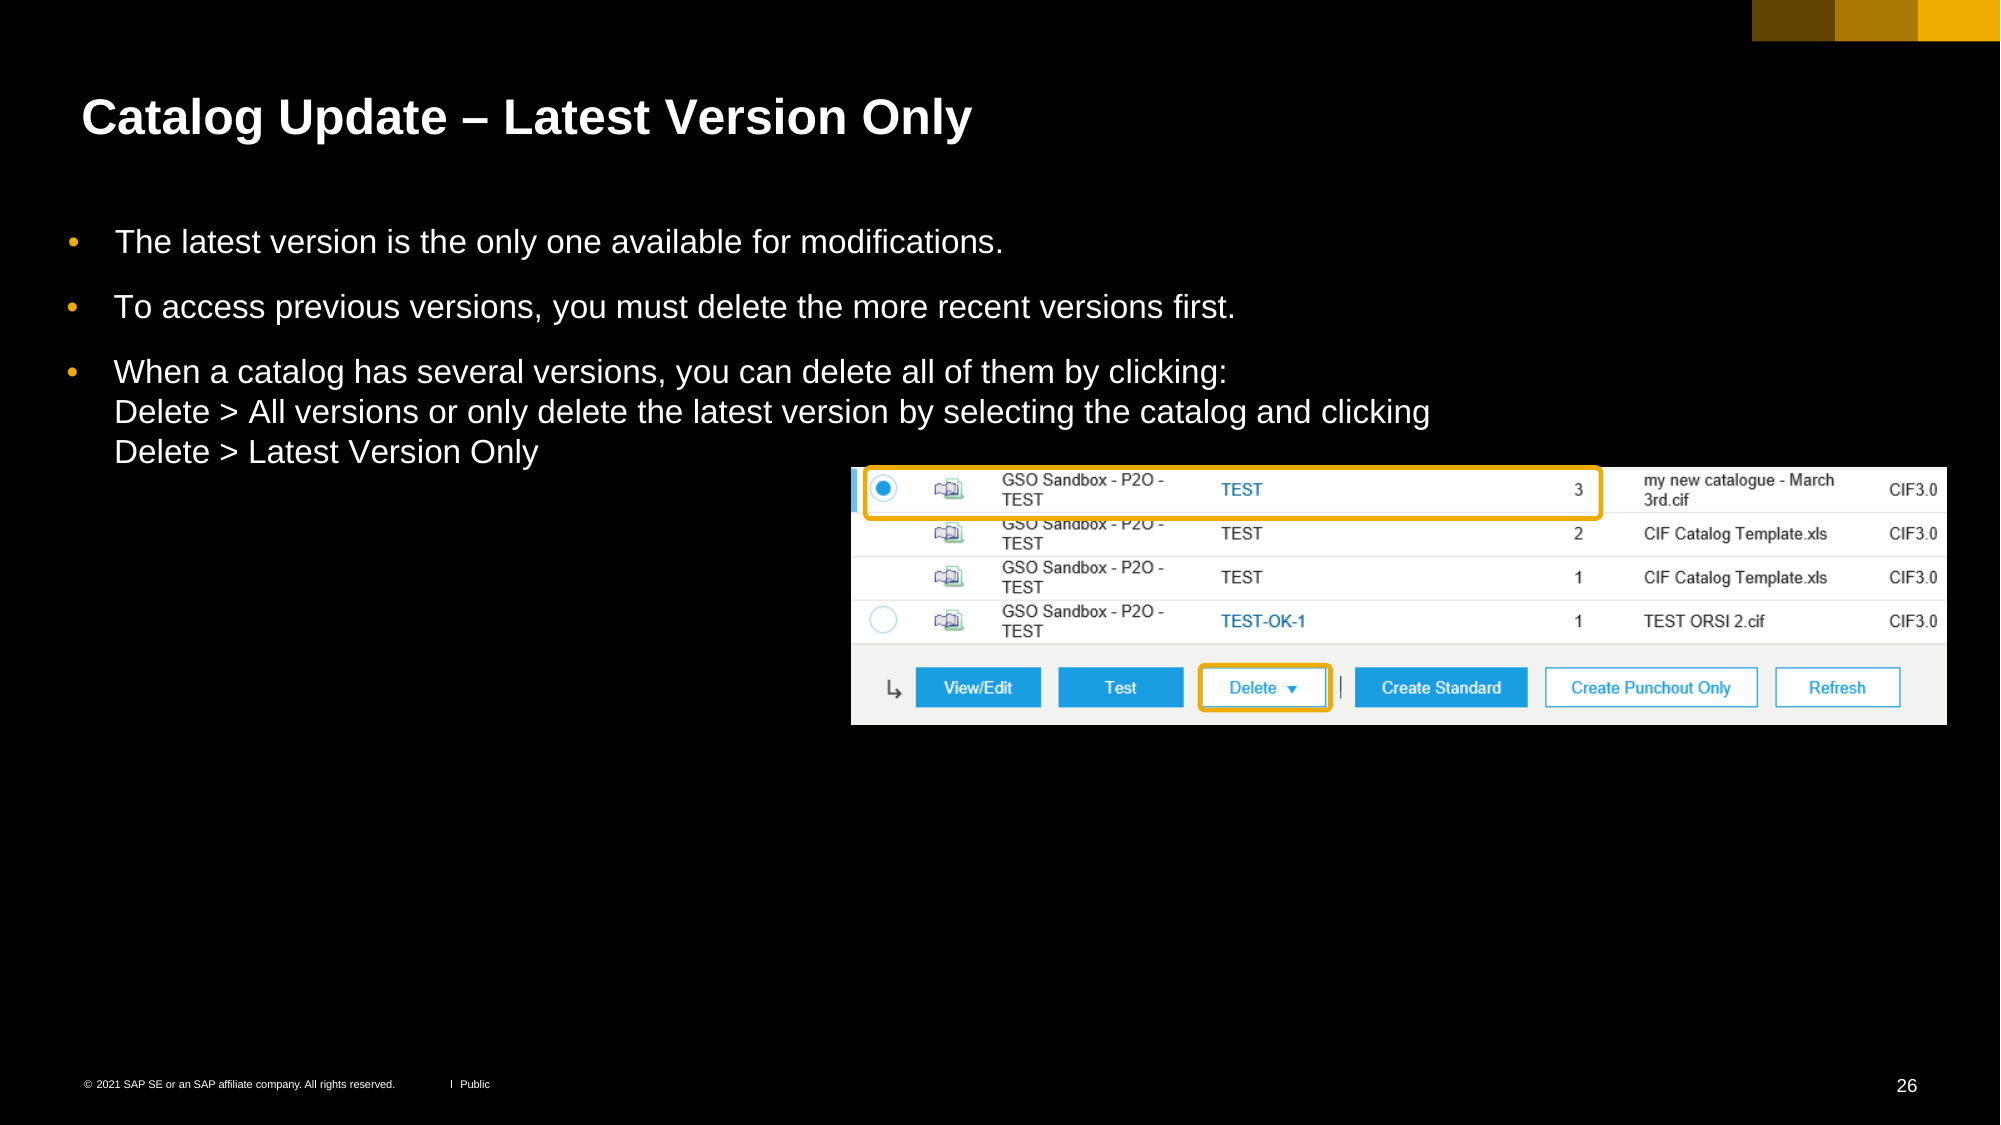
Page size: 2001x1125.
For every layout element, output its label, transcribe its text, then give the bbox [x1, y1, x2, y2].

text_box • To access previous versions, you must delete the more recent versions first. • When a catalog has several versions, you can delete all of them by clicking: [66, 285, 1237, 390]
text_box [1919, 0, 2000, 42]
picture [851, 467, 1948, 726]
text_box [1836, 0, 1919, 42]
text_box Delete > All versions or only delete the latest version by selecting the catalog and clicking Delete > Latest Version Only [114, 390, 1432, 470]
text_box ©2021 SAP SE or an SAP affiliate company. All rights reserved. ǀ Public 26 [84, 1073, 1918, 1097]
text_box [0, 0, 2000, 1125]
text_box • The latest version is the only one available for modifications. [67, 219, 1005, 260]
text_box Catalog Update–Latest Version Only [81, 84, 973, 145]
text_box [1751, 0, 1836, 42]
